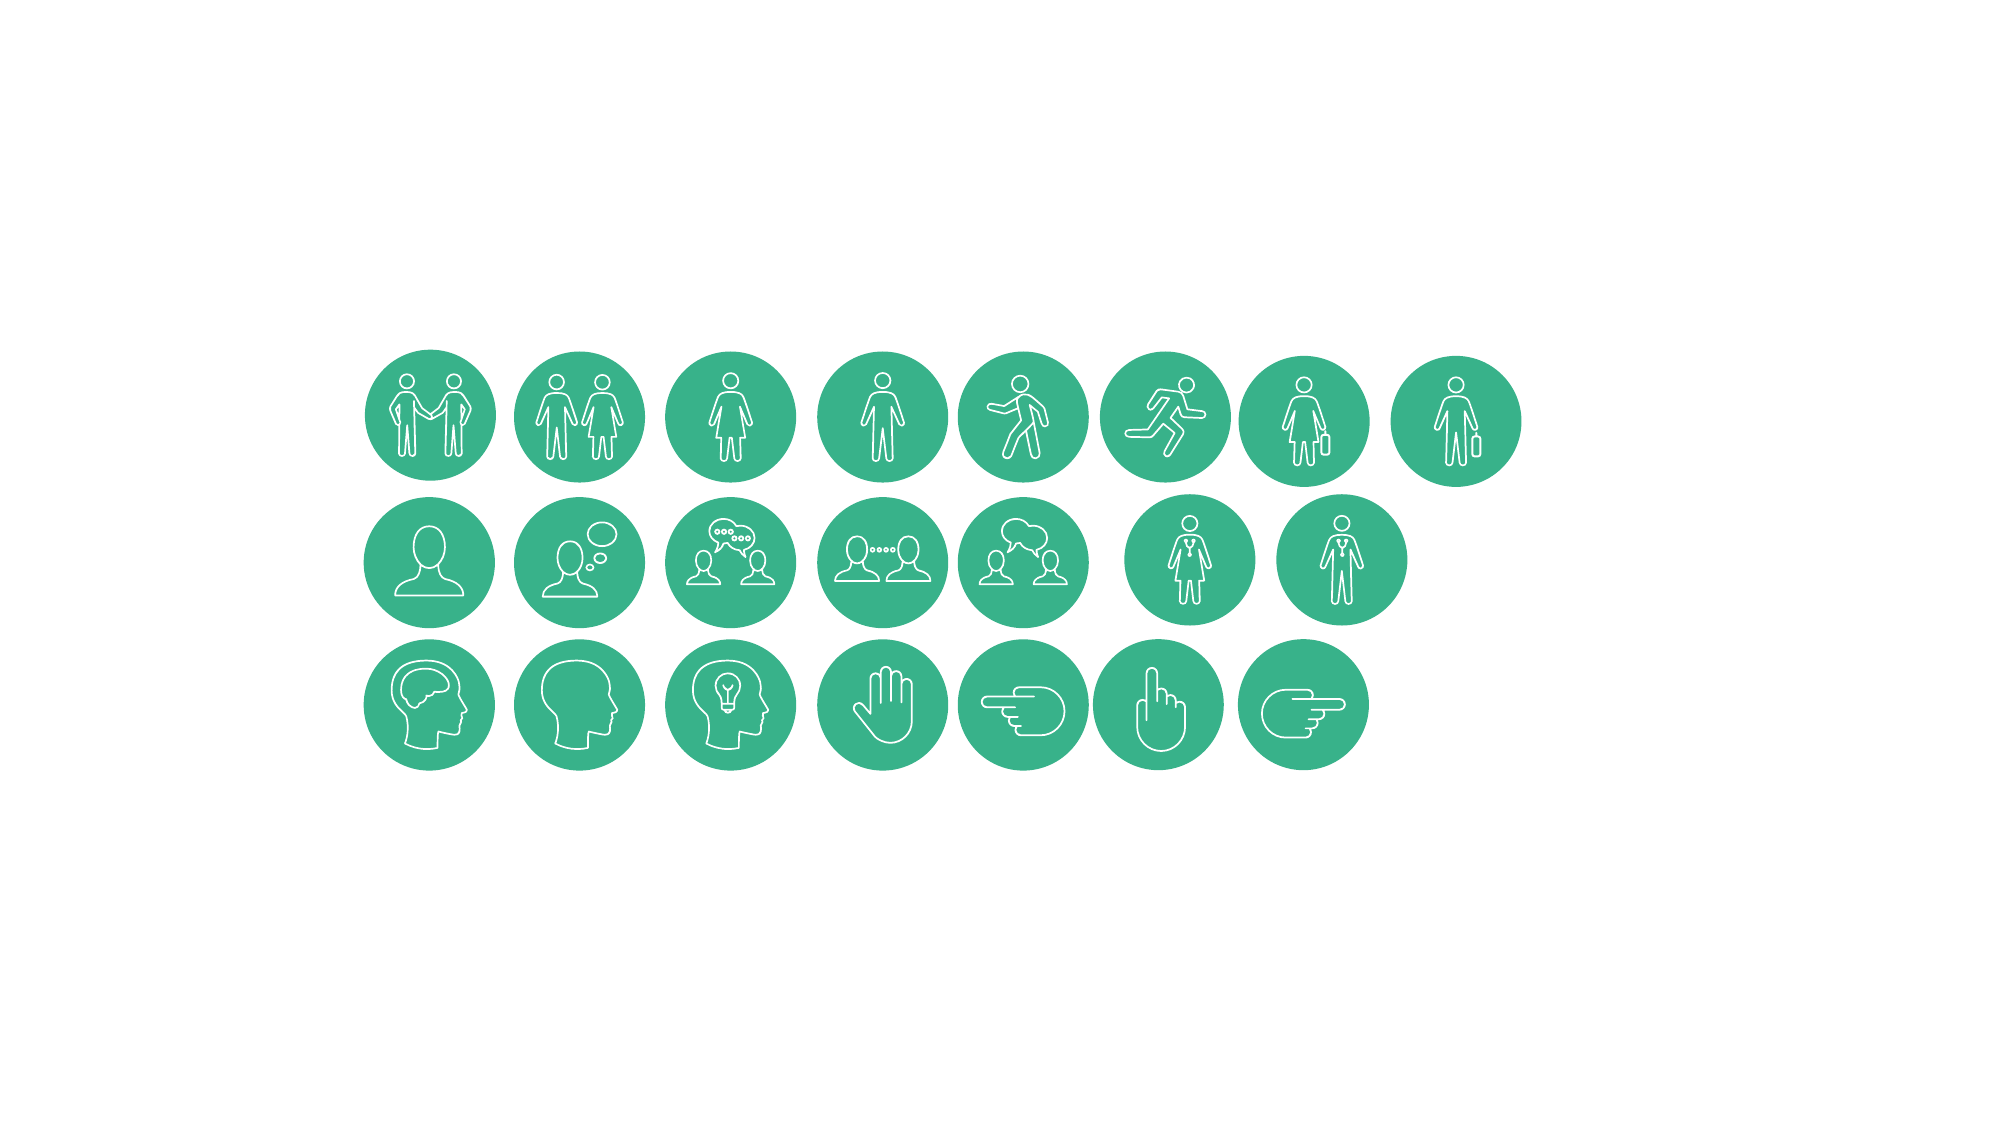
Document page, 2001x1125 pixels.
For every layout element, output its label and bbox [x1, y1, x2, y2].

text_box [541, 659, 619, 750]
text_box [817, 497, 949, 629]
text_box [514, 497, 646, 629]
text_box [1333, 514, 1351, 532]
text_box [1136, 666, 1186, 752]
text_box [957, 639, 1089, 771]
text_box [978, 549, 1014, 586]
text_box [1261, 688, 1346, 739]
text_box [1032, 549, 1068, 586]
text_box [363, 639, 495, 771]
text_box [593, 552, 608, 564]
text_box [400, 667, 450, 709]
text_box [1181, 515, 1199, 532]
text_box [869, 547, 876, 553]
text_box [514, 639, 646, 771]
text_box [1390, 355, 1522, 487]
text_box [364, 349, 496, 481]
text_box [1099, 351, 1231, 483]
text_box [665, 351, 797, 483]
text_box [1237, 639, 1369, 771]
text_box [1001, 518, 1049, 558]
text_box [817, 351, 949, 483]
text_box [665, 497, 797, 629]
text_box [585, 563, 595, 572]
text_box [541, 540, 599, 598]
text_box [1124, 494, 1256, 626]
text_box [394, 525, 465, 597]
text_box [586, 521, 618, 548]
text_box [1319, 533, 1364, 605]
text_box [817, 639, 949, 771]
text_box [1336, 538, 1349, 557]
text_box [885, 535, 932, 582]
text_box [852, 665, 913, 744]
text_box [957, 497, 1089, 629]
text_box [1238, 355, 1370, 487]
text_box [980, 686, 1066, 737]
text_box [1167, 533, 1212, 605]
text_box [876, 547, 883, 553]
text_box [1276, 494, 1408, 626]
text_box [390, 659, 468, 750]
text_box [1183, 538, 1196, 557]
text_box [834, 535, 881, 582]
text_box [957, 351, 1089, 483]
text_box [1124, 376, 1207, 458]
text_box [665, 639, 797, 771]
text_box [1092, 639, 1224, 771]
text_box [363, 497, 495, 629]
text_box [513, 351, 646, 483]
text_box [692, 659, 770, 750]
